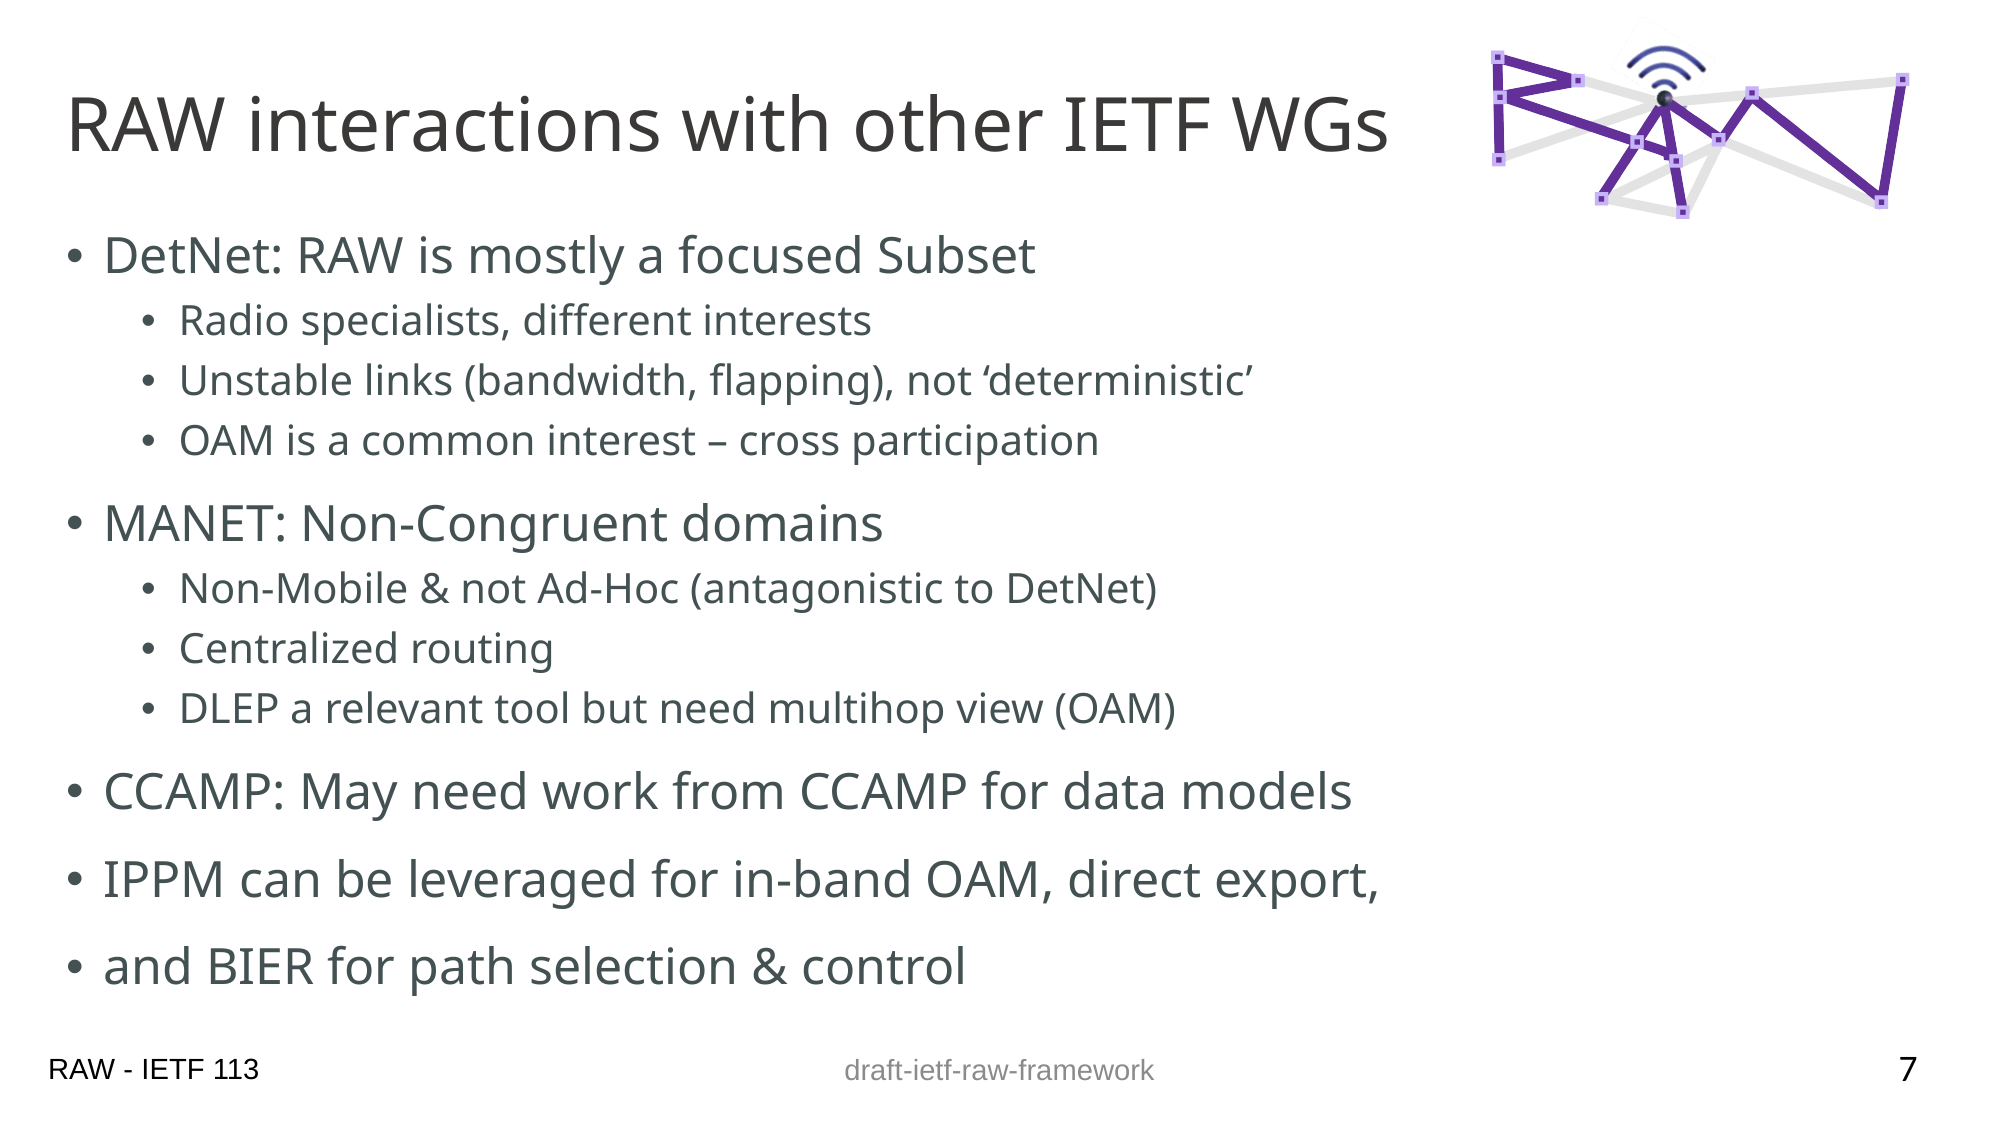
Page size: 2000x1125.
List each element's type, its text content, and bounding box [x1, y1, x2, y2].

title RAW interactions with other IETF WGs [50, 70, 1927, 188]
picture [1464, 0, 1956, 239]
slide_number 7 [1482, 1036, 1933, 1097]
list DetNet: RAW is mostly a focused Subset Radio specialists, different interests Unstable links (bandwidth, flapping), not ‘deterministic’ OAM is a common interest – cross participation MANET: Non-Congruent domains Non-Mobile & not Ad-Hoc (antagonistic to DetNet) Centralized routing DLEP a relevant tool but need multihop view (OAM) CCAMP: May need work from CCAMP for data models IPPM can be leveraged for in-band OAM, direct export, and BIER for path selection & control [51, 220, 1926, 1015]
